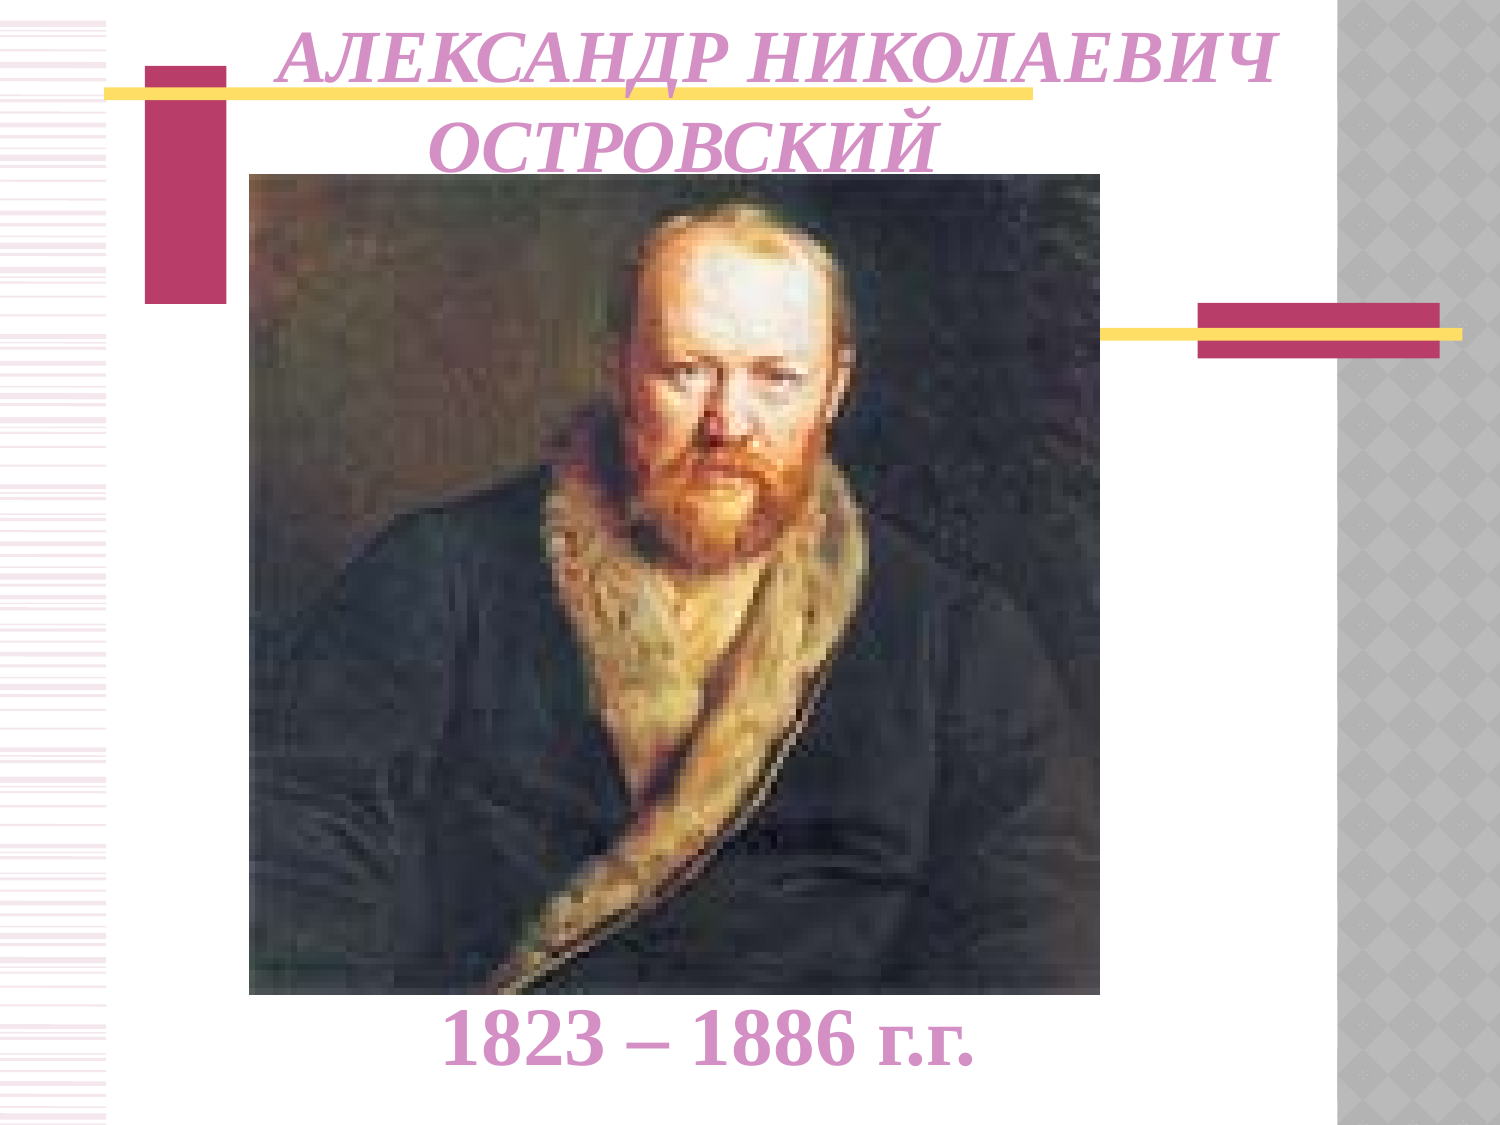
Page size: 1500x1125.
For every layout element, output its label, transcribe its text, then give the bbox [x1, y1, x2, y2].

text_box 1823 – 1886 г.г. [424, 1004, 1025, 1090]
picture [249, 174, 1101, 995]
text_box АЛЕКСАНДР НИКОЛАЕВИЧ ОСТРОВСКИЙ [112, 0, 1500, 280]
